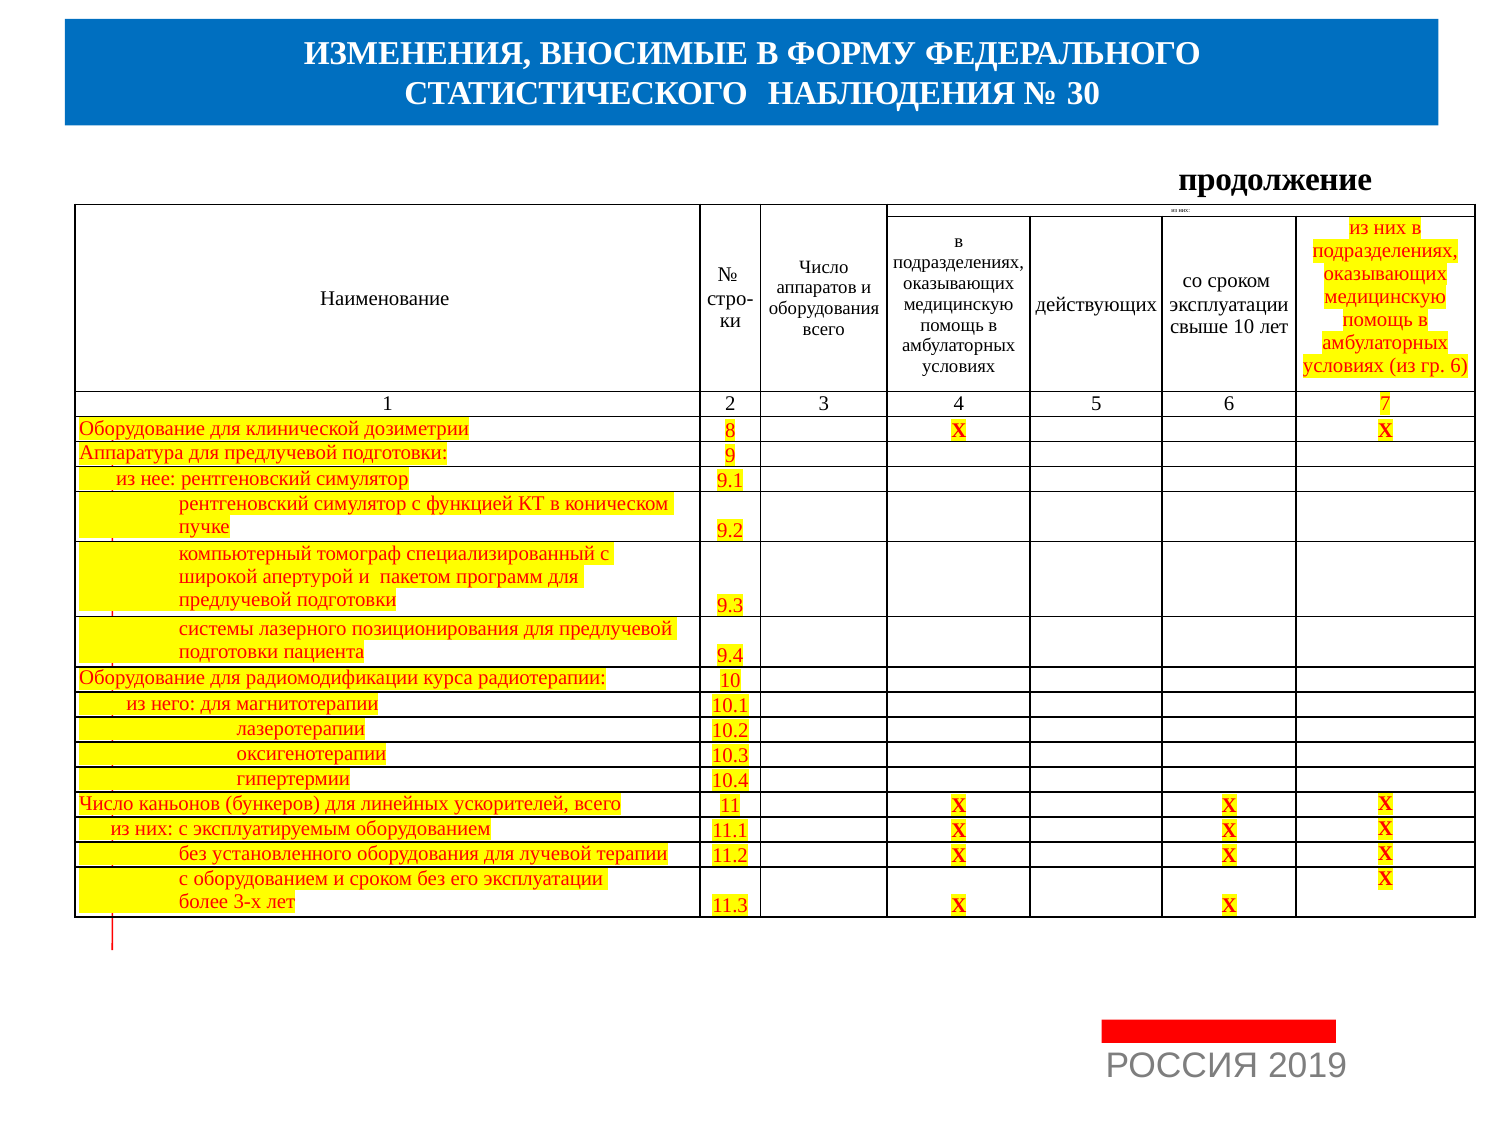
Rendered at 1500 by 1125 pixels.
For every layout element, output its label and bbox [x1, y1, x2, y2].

table_cell [1031, 492, 1161, 541]
table_cell [1163, 442, 1295, 466]
table_cell [888, 693, 1029, 716]
table_cell [761, 693, 886, 716]
table_cell [701, 793, 760, 816]
table_cell [76, 392, 699, 416]
table_cell [76, 442, 699, 466]
table_cell [761, 818, 886, 841]
table_cell [1297, 217, 1474, 391]
table_cell [76, 718, 699, 741]
table_cell [761, 492, 886, 541]
table_cell [888, 617, 1029, 666]
table_cell [888, 793, 1029, 816]
table_cell [888, 868, 1029, 916]
table_cell [761, 868, 886, 916]
table_cell [1031, 868, 1161, 916]
table_cell [1297, 768, 1474, 791]
table_cell [1031, 793, 1161, 816]
table_cell [1031, 843, 1161, 866]
table_cell [888, 467, 1029, 491]
table_cell [76, 868, 699, 916]
table_cell [1297, 417, 1474, 441]
table_header [701, 205, 760, 391]
table_cell [888, 768, 1029, 791]
table_cell [1031, 668, 1161, 691]
table_cell [1297, 467, 1474, 491]
table_cell [1031, 467, 1161, 491]
table_cell [1163, 718, 1295, 741]
table_cell [761, 793, 886, 816]
table_cell [701, 467, 760, 491]
table_cell [888, 417, 1029, 441]
table_cell [1297, 843, 1474, 866]
table_cell [1163, 542, 1295, 616]
table_cell [1031, 818, 1161, 841]
table_cell [76, 843, 699, 866]
table_cell [1031, 442, 1161, 466]
table_cell [701, 668, 760, 691]
table_cell [761, 743, 886, 766]
table_cell [1163, 818, 1295, 841]
table_cell [1297, 693, 1474, 716]
table_cell [701, 442, 760, 466]
table_cell [761, 442, 886, 466]
table_cell [1297, 818, 1474, 841]
table_cell [1163, 492, 1295, 541]
table_cell [761, 617, 886, 666]
table_header [888, 205, 1474, 216]
table_cell [888, 843, 1029, 866]
table_cell [888, 392, 1029, 416]
table_cell [1297, 718, 1474, 741]
table_cell [888, 718, 1029, 741]
table_cell [1031, 217, 1161, 391]
table_cell [1163, 217, 1295, 391]
table_cell [1163, 693, 1295, 716]
table_cell [76, 818, 699, 841]
table_cell [888, 492, 1029, 541]
table_cell [701, 542, 760, 616]
table_cell [701, 843, 760, 866]
table_cell [1163, 467, 1295, 491]
table_cell [1031, 743, 1161, 766]
table_cell [1297, 442, 1474, 466]
table_cell [1163, 868, 1295, 916]
text_box [64, 18, 1439, 198]
table_cell [701, 818, 760, 841]
table_cell [1297, 617, 1474, 666]
table_cell [1163, 793, 1295, 816]
table_cell [1031, 542, 1161, 616]
table_cell [1297, 743, 1474, 766]
table_cell [1163, 392, 1295, 416]
text_box [1101, 1019, 1349, 1085]
table_cell [1297, 492, 1474, 541]
table_cell [76, 467, 699, 491]
table_cell [888, 668, 1029, 691]
table_cell [76, 417, 699, 441]
table_cell [76, 693, 699, 716]
table_cell [761, 392, 886, 416]
table_cell [761, 668, 886, 691]
table_cell [76, 492, 699, 541]
table_cell [888, 442, 1029, 466]
table_header [76, 205, 699, 391]
table_cell [761, 542, 886, 616]
table_cell [888, 217, 1029, 391]
table_cell [1163, 843, 1295, 866]
table_cell [701, 743, 760, 766]
table_cell [1297, 392, 1474, 416]
table_cell [1163, 743, 1295, 766]
table_cell [701, 417, 760, 441]
table_cell [761, 843, 886, 866]
table_cell [1031, 768, 1161, 791]
table_cell [76, 668, 699, 691]
table_cell [76, 617, 699, 666]
table_cell [701, 868, 760, 916]
table_cell [76, 793, 699, 816]
table_cell [1163, 417, 1295, 441]
table_cell [888, 542, 1029, 616]
table_cell [701, 617, 760, 666]
table_cell [761, 417, 886, 441]
table_cell [76, 768, 699, 791]
table_cell [701, 693, 760, 716]
table_cell [701, 768, 760, 791]
table_cell [76, 542, 699, 616]
table_cell [761, 718, 886, 741]
table_cell [1297, 868, 1474, 916]
table_cell [1031, 417, 1161, 441]
table_cell [761, 467, 886, 491]
table_cell [1163, 617, 1295, 666]
table_header [761, 205, 886, 391]
table_cell [1163, 668, 1295, 691]
table_cell [701, 392, 760, 416]
table_cell [1031, 693, 1161, 716]
table_cell [76, 743, 699, 766]
table_cell [701, 718, 760, 741]
table_cell [1297, 668, 1474, 691]
table_cell [1031, 718, 1161, 741]
table_cell [701, 492, 760, 541]
table_cell [1163, 768, 1295, 791]
table_cell [888, 743, 1029, 766]
table_cell [1297, 542, 1474, 616]
table_cell [1031, 617, 1161, 666]
table_cell [1031, 392, 1161, 416]
table_cell [888, 818, 1029, 841]
table_cell [761, 768, 886, 791]
table_cell [1297, 793, 1474, 816]
